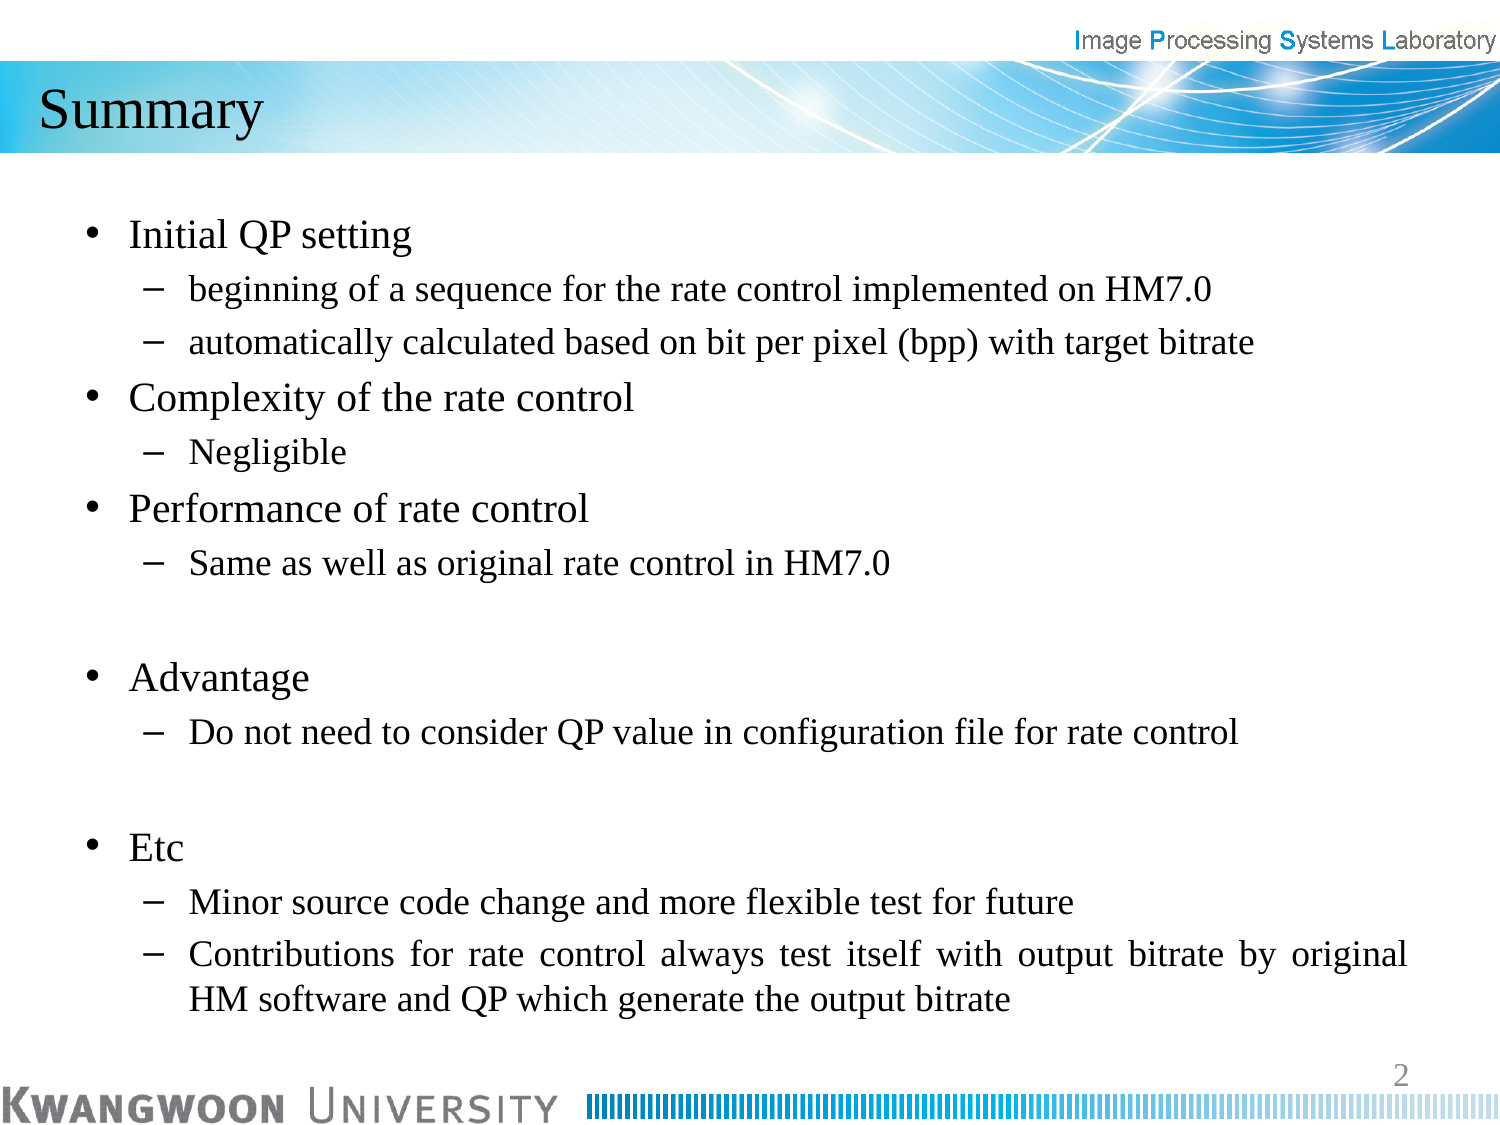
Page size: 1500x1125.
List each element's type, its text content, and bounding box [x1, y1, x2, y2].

title Summary [23, 58, 1336, 153]
slide_number 2 [1324, 1042, 1425, 1103]
picture [0, 0, 1500, 1125]
list Initial QP setting beginning of a sequence for the rate control implemented on HM7.0 automatically calculated based on bit per pixel (bpp) with target bitrate Complexity of the rate control Negligible Performance of rate control Same as well as original rate control in HM7.0 Advantage Do not need to consider QP value in configuration file for rate control Etc Minor source code change and more flexible test for future Contributions for rate control always test itself with output bitrate by original HM software and QP which generate the output bitrate [70, 199, 1425, 1020]
